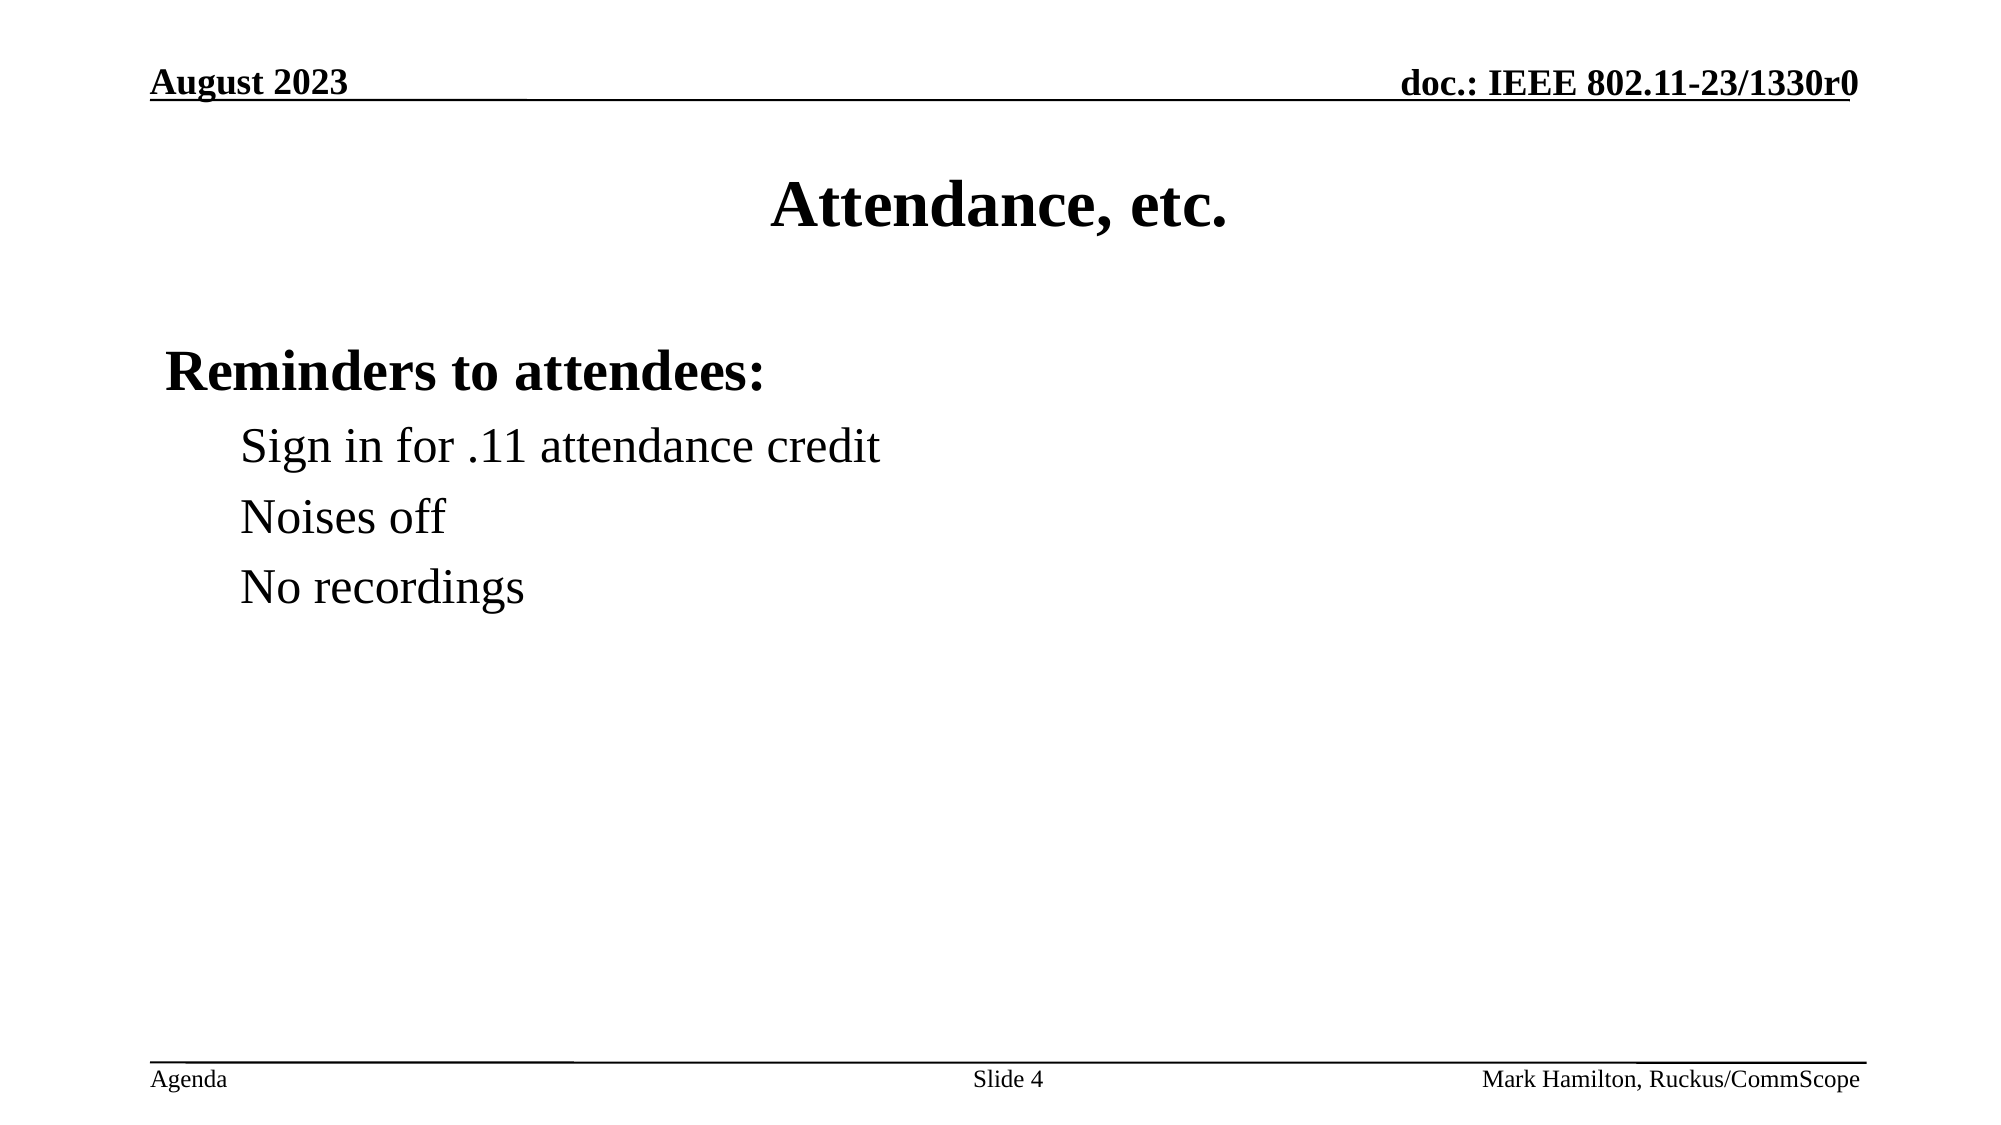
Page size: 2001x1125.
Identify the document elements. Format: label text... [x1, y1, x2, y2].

list Reminders to attendees: Sign in for .11 attendance credit Noises off No recordings [149, 324, 1850, 1000]
slide_number Slide 4 [950, 1061, 1067, 1123]
title Attendance, etc. [149, 112, 1850, 288]
